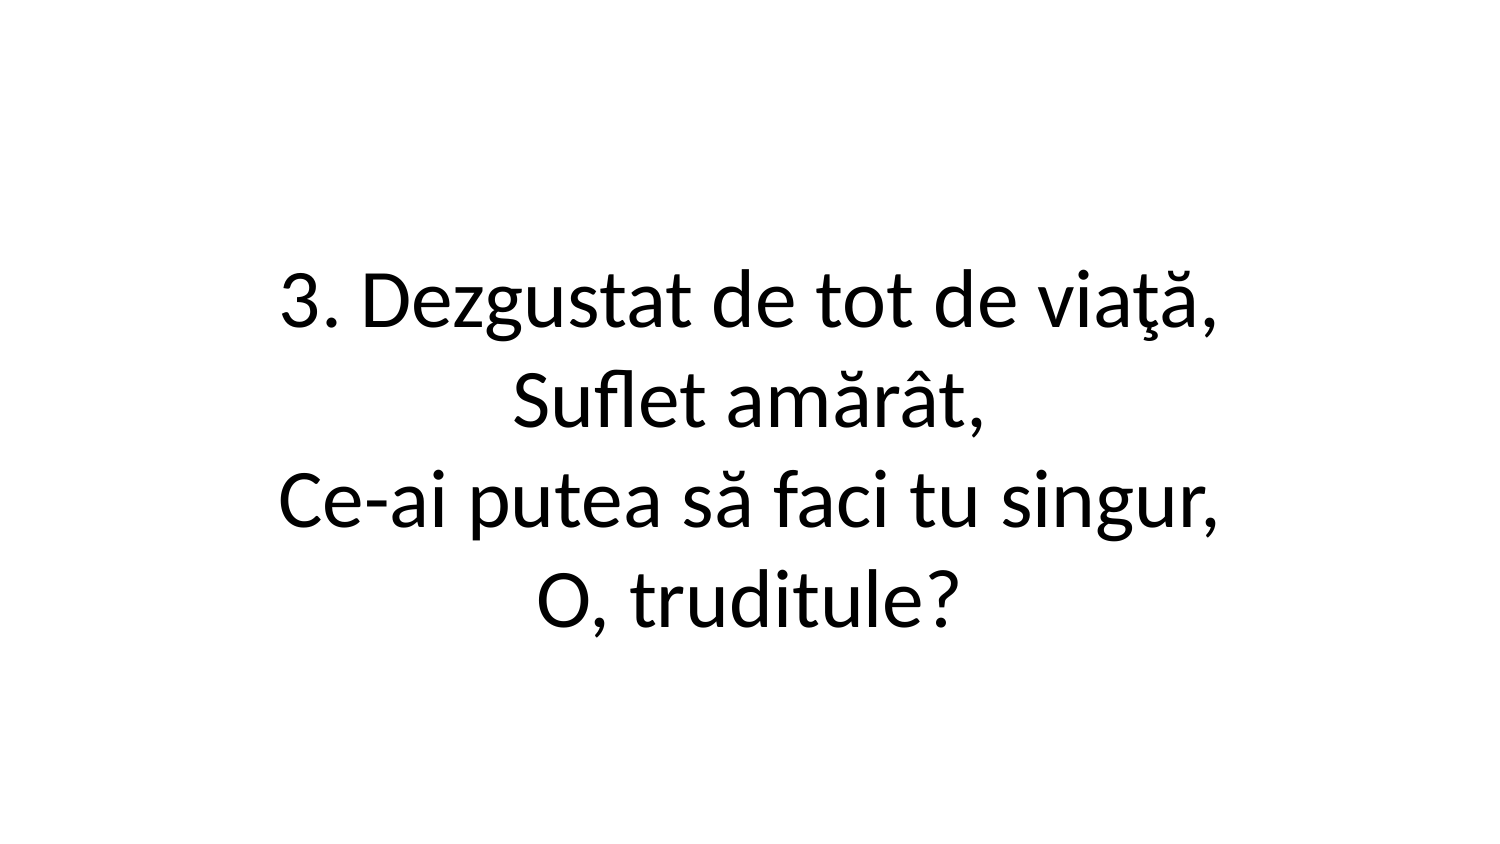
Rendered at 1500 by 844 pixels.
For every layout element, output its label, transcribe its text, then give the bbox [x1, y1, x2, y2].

text_box 3. Dezgustat de tot de viaţă, Suflet amărât, Ce-ai putea să faci tu singur, O, truditule? [263, 192, 1237, 652]
